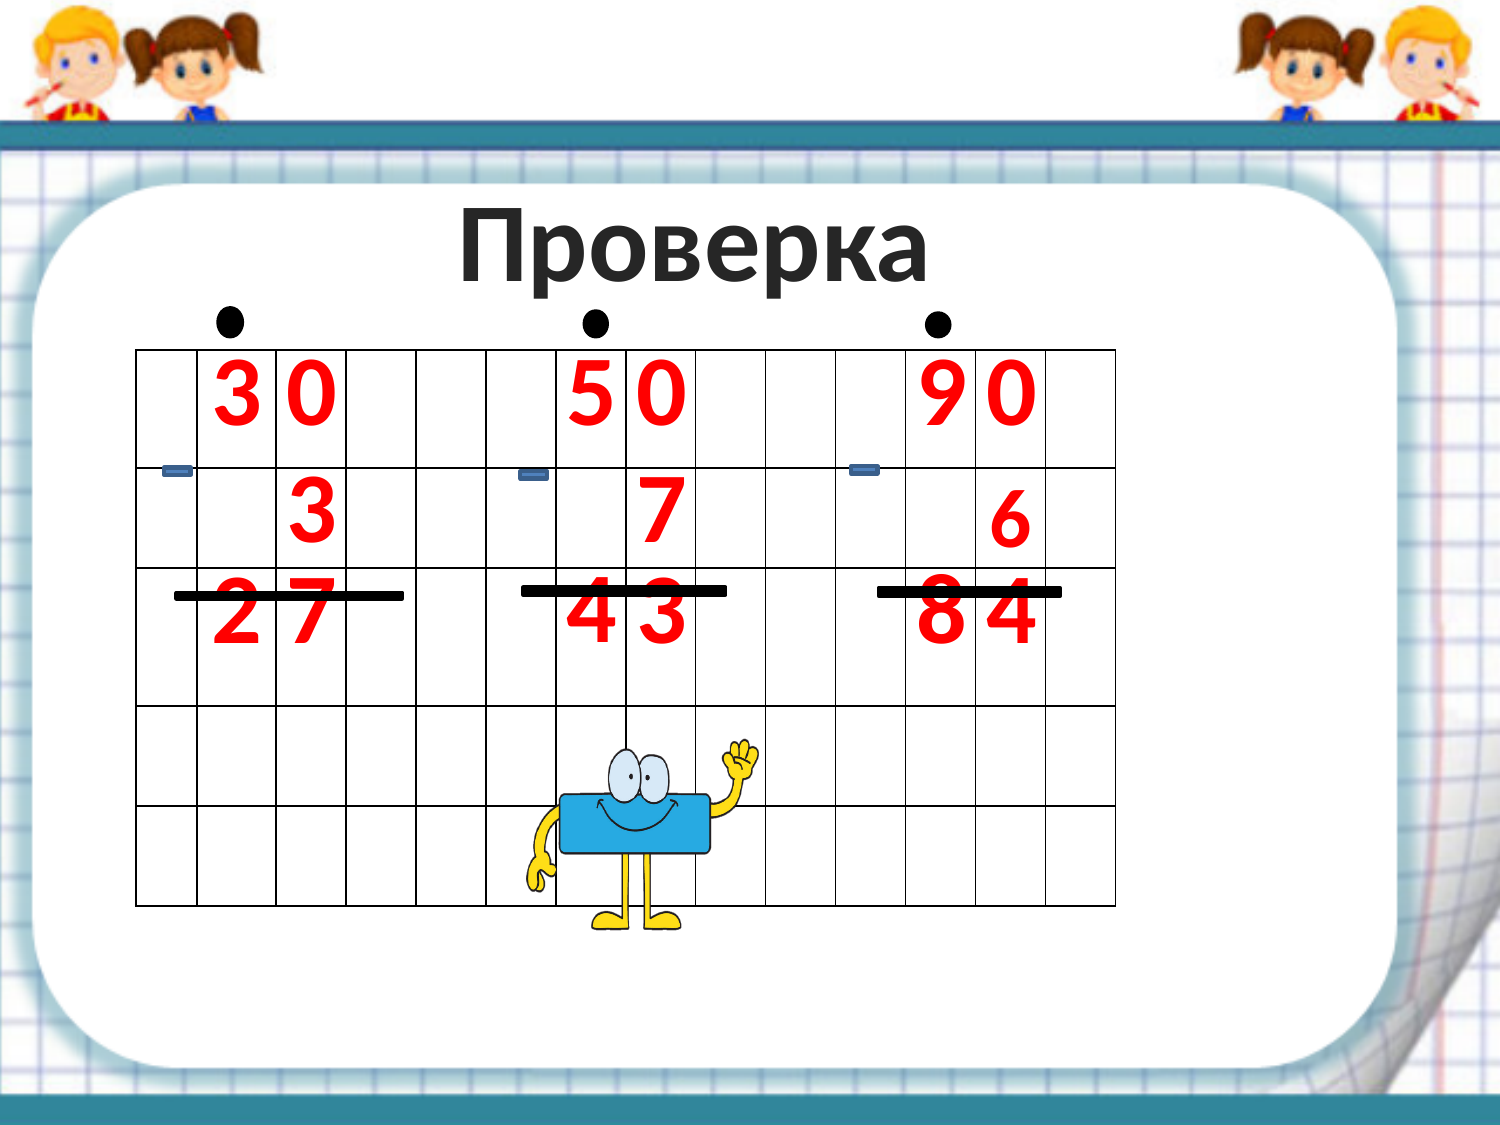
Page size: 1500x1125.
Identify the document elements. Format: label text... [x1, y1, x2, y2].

table_header [766, 351, 835, 467]
table_cell 3 [277, 469, 345, 567]
table_cell [906, 807, 975, 905]
table_cell [976, 807, 1045, 905]
table_cell [836, 807, 905, 905]
table_cell [1046, 807, 1115, 905]
table_cell [557, 707, 625, 731]
table_cell 3 [627, 569, 695, 585]
table_header [1046, 351, 1115, 467]
table_cell [417, 469, 485, 567]
table_cell [137, 469, 196, 567]
table_cell [137, 569, 196, 705]
table_header [696, 351, 765, 467]
table_cell [766, 569, 835, 705]
table_cell [836, 569, 905, 705]
table_cell [696, 469, 765, 567]
table_cell [137, 707, 196, 805]
table_cell [836, 469, 905, 567]
table_cell [417, 569, 485, 705]
table_cell 6 [976, 469, 1045, 567]
table_cell [627, 707, 695, 731]
table_cell [696, 569, 765, 705]
text_box [924, 312, 952, 339]
table_cell [487, 807, 521, 905]
table_cell [347, 807, 415, 905]
table_cell [277, 807, 345, 905]
text_box [849, 464, 880, 476]
table_header [417, 351, 485, 467]
table_cell 3 [627, 597, 695, 705]
text_box [174, 591, 404, 601]
table_cell [1046, 469, 1115, 567]
table_cell 4 [557, 597, 625, 705]
table_cell [347, 707, 415, 805]
table_cell [557, 469, 625, 567]
table_cell 7 [627, 469, 695, 567]
table_cell 2 [198, 569, 275, 591]
table_cell 2 [198, 601, 275, 705]
table_header 3 [198, 351, 275, 467]
table_cell [696, 707, 765, 805]
text_box [162, 465, 193, 477]
table_cell [347, 569, 415, 705]
table_cell 4 [557, 569, 625, 585]
table_cell [766, 469, 835, 567]
table_cell 8 [906, 569, 975, 586]
table_cell [906, 469, 975, 567]
table_header 5 [557, 351, 625, 467]
text_box [216, 306, 245, 339]
picture [0, 0, 1500, 1125]
table_header [137, 351, 196, 467]
table_cell [487, 707, 555, 805]
table_cell [906, 707, 975, 805]
table_cell [976, 707, 1045, 805]
table_cell [766, 707, 835, 805]
table_cell 7 [277, 601, 345, 705]
table_header [487, 351, 555, 467]
table_header 9 [906, 351, 975, 467]
table_cell 8 [906, 598, 975, 705]
text_box [521, 585, 727, 597]
table_cell [417, 707, 485, 805]
table_cell [766, 807, 835, 905]
text_box [518, 469, 549, 481]
table_cell 7 [277, 569, 345, 591]
table_cell 4 [976, 598, 1045, 705]
table_cell [487, 569, 555, 705]
text_box [877, 586, 1062, 598]
table_cell [347, 469, 415, 567]
text_box [582, 312, 609, 339]
table_header [347, 351, 415, 467]
table_header 0 [976, 351, 1045, 467]
text_box Проверка [442, 161, 947, 312]
table_cell [836, 707, 905, 805]
table_cell [1046, 569, 1115, 705]
table_cell [198, 469, 275, 567]
table_cell [137, 807, 196, 905]
table_cell [198, 707, 275, 805]
table_cell [417, 807, 485, 905]
table_cell [198, 807, 275, 905]
table_cell [487, 469, 555, 567]
table_cell 4 [976, 569, 1045, 586]
table_cell [1046, 707, 1115, 805]
table_cell [277, 707, 345, 805]
table_header 0 [277, 351, 345, 467]
table_header [836, 351, 905, 467]
table_header 0 [627, 351, 695, 467]
